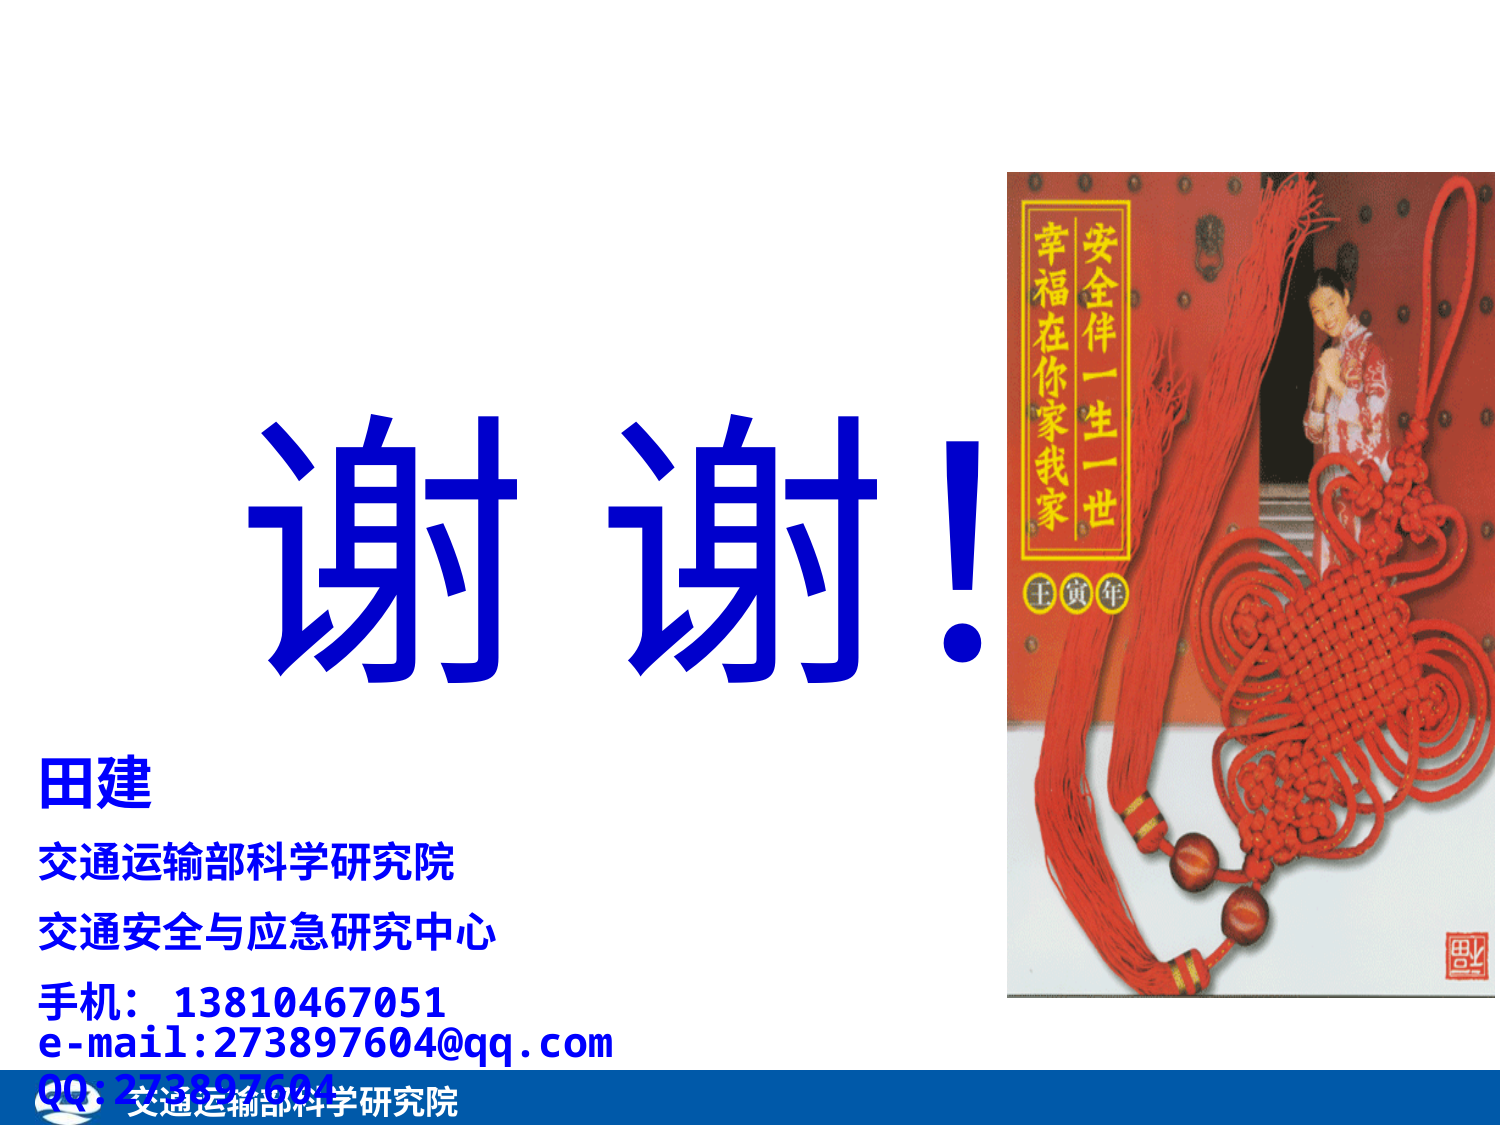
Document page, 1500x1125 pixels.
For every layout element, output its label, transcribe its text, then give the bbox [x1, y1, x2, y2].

picture [0, 1070, 1500, 1125]
text_box 田建 交通运输部科学研究院 交通安全与应急研究中心 手机：13810467051 e-mail:273897604@qq.com QQ:273897604 [23, 731, 744, 1121]
picture [1006, 172, 1495, 998]
text_box 谢 谢！ [164, 288, 1001, 730]
